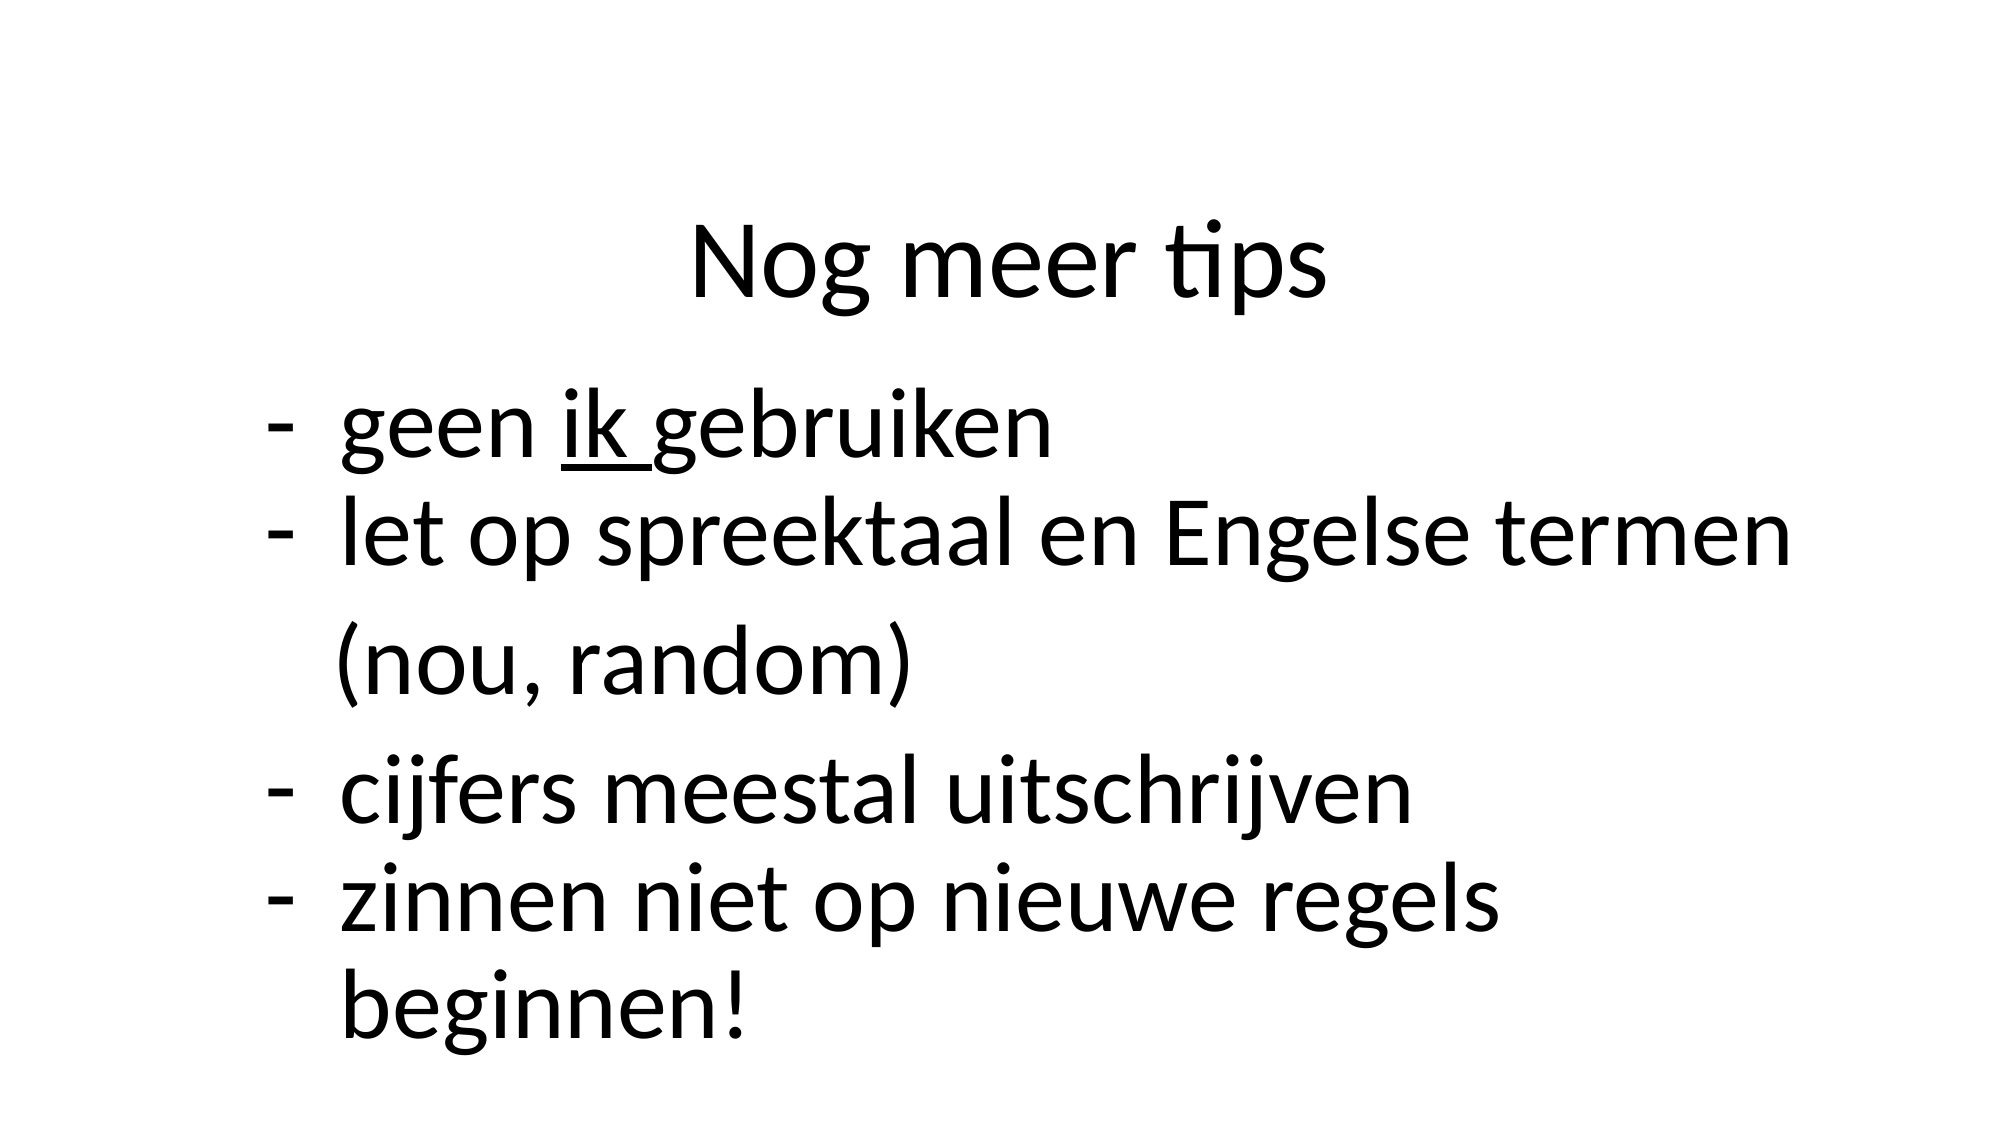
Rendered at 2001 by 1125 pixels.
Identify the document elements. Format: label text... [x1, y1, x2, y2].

subtitle geen ik gebruiken let op spreektaal en Engelse termen (nou, random) cijfers meestal uitschrijven zinnen niet op nieuwe regels beginnen! [249, 364, 1849, 971]
title Nog meer tips [249, 184, 1769, 330]
